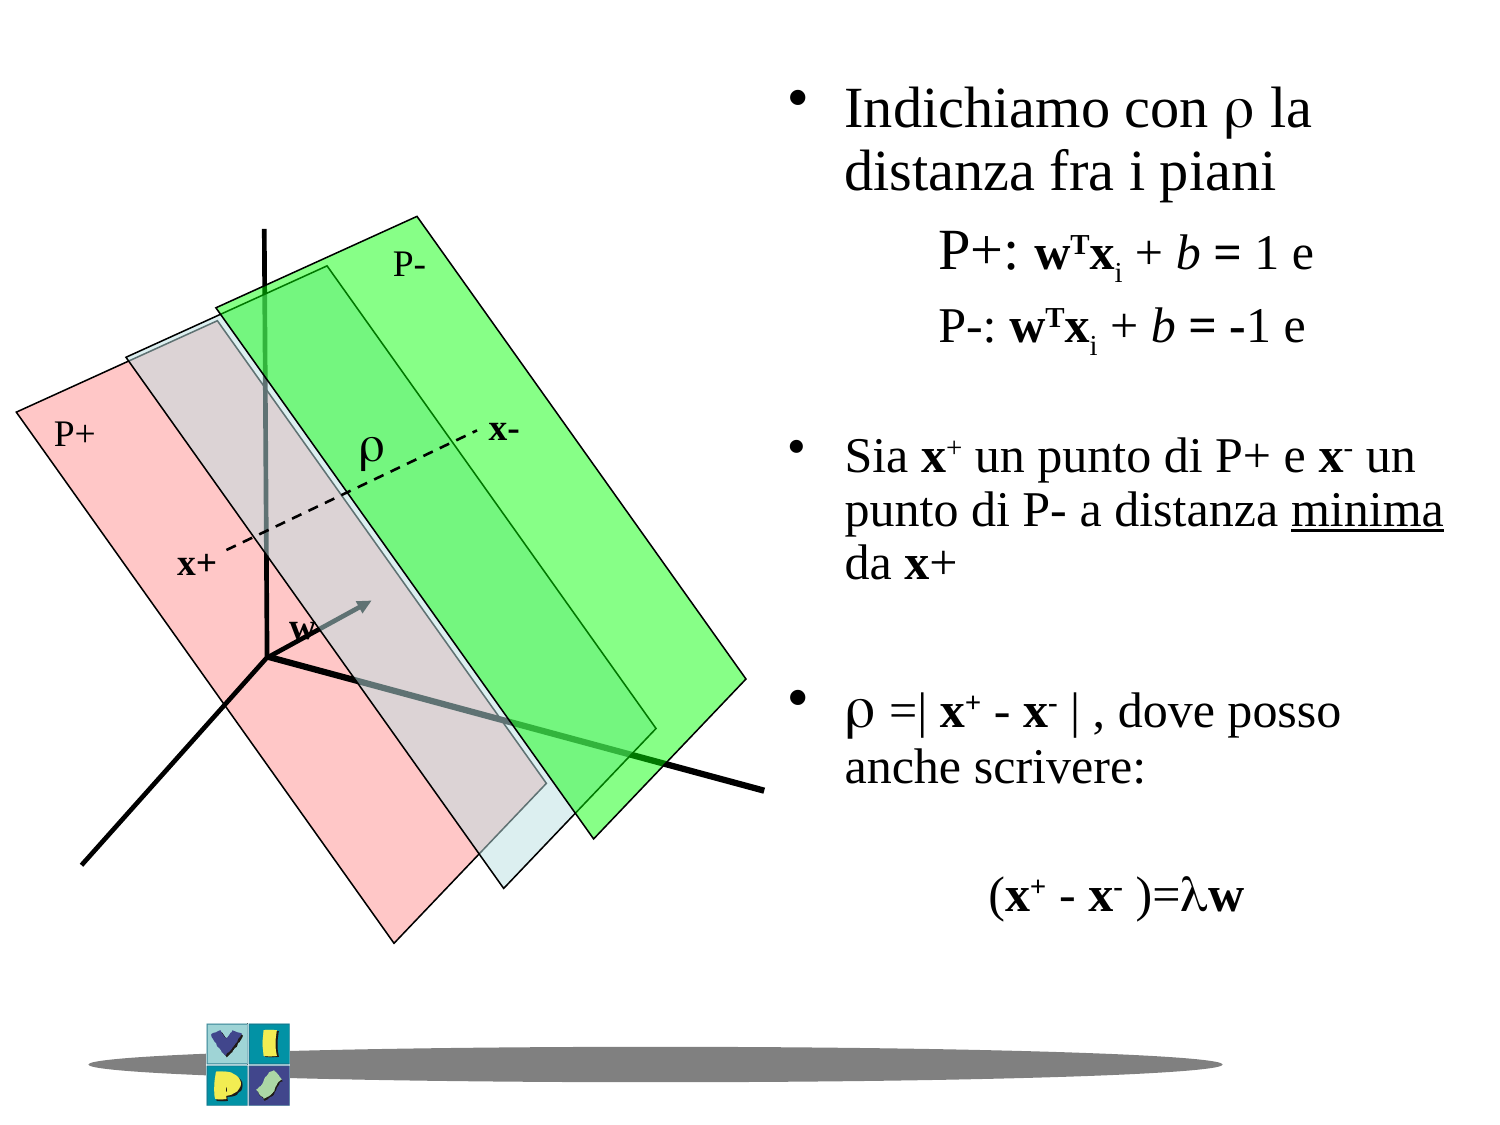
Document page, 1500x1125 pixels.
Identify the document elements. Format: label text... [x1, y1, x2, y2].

picture [206, 1023, 290, 1106]
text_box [44, 184, 765, 941]
text_box Indichiamo con  la distanza fra i piani P+: wTxi + b = 1 e P-: wTxi + b = -1 e Sia x+ un punto di P+ e x- un punto di P- a distanza minima da x+  =| x+ - x- | , dove posso anche scrivere: (x+ - x- )=w [773, 69, 1477, 930]
